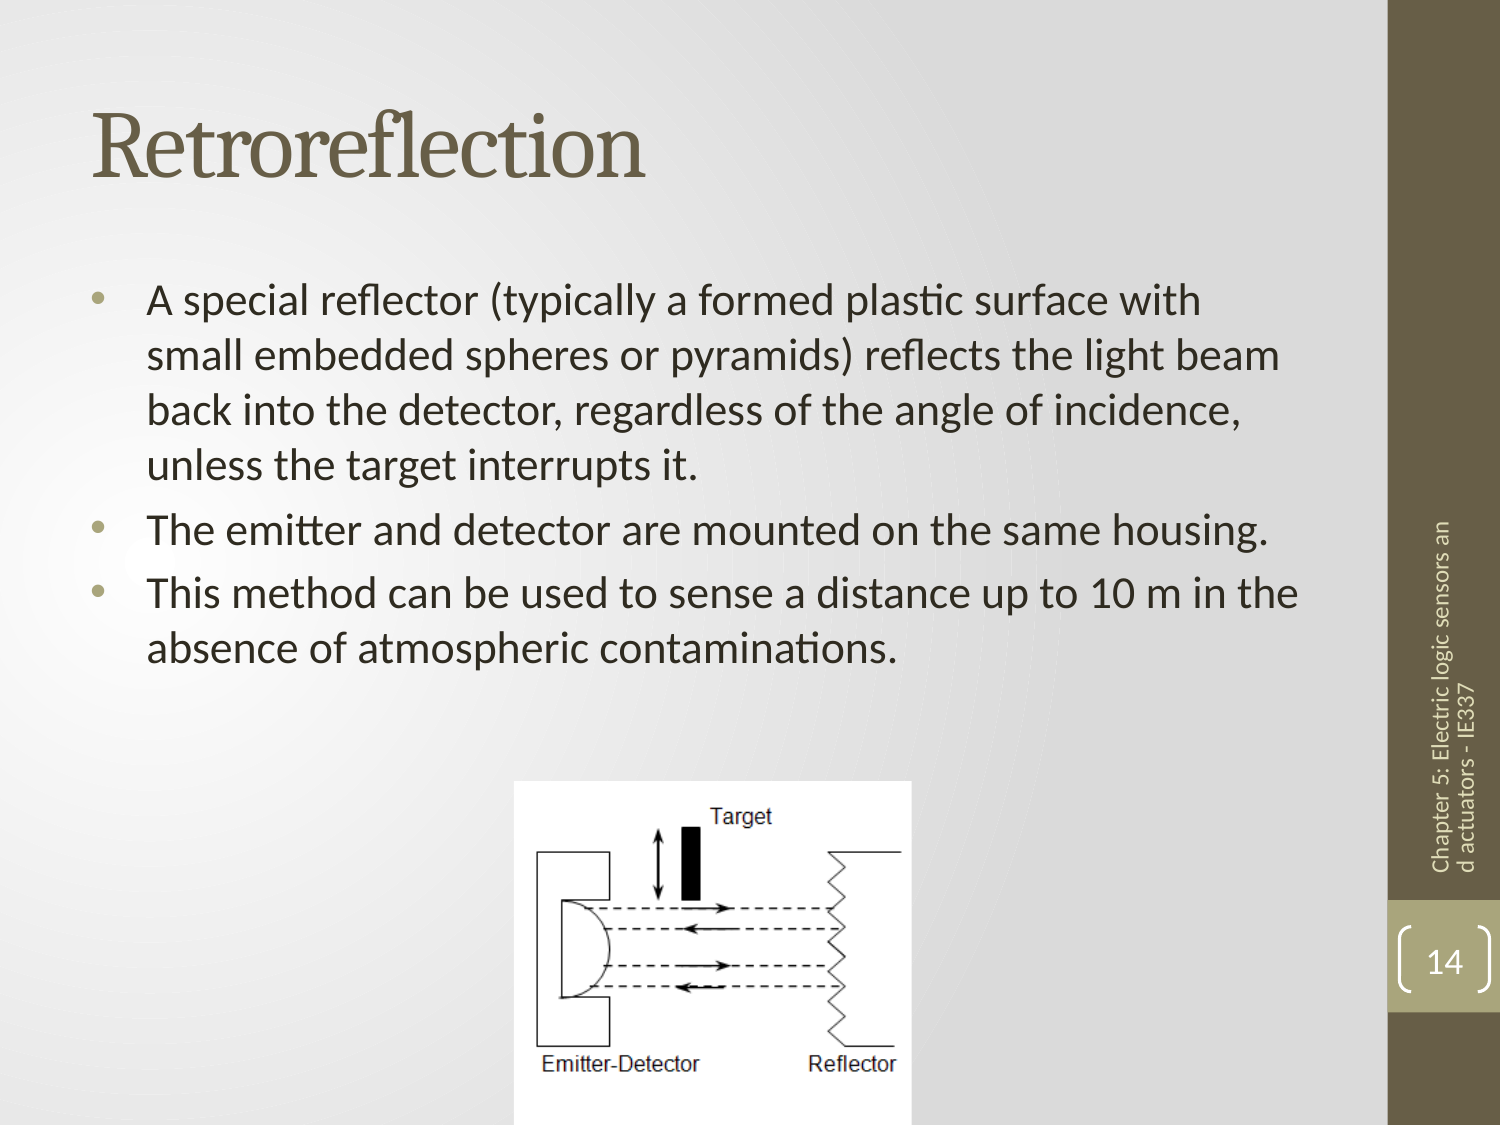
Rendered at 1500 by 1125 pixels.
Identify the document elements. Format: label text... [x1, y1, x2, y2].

footer Chapter 5: Electric logic sensors and actuators - IE337 [1408, 500, 1469, 889]
title Retroreflection [75, 45, 1325, 233]
picture [513, 781, 913, 1125]
list A special reflector (typically a formed plastic surface with small embedded spheres or pyramids) reflects the light beam back into the detector, regardless of the angle of incidence, unless the target interrupts it. The emitter and detector are mounted on the same housing. This method can be used to sense a distance up to 10 m in the absence of atmospheric contaminations. [75, 262, 1325, 1050]
slide_number 14 [1397, 925, 1492, 994]
